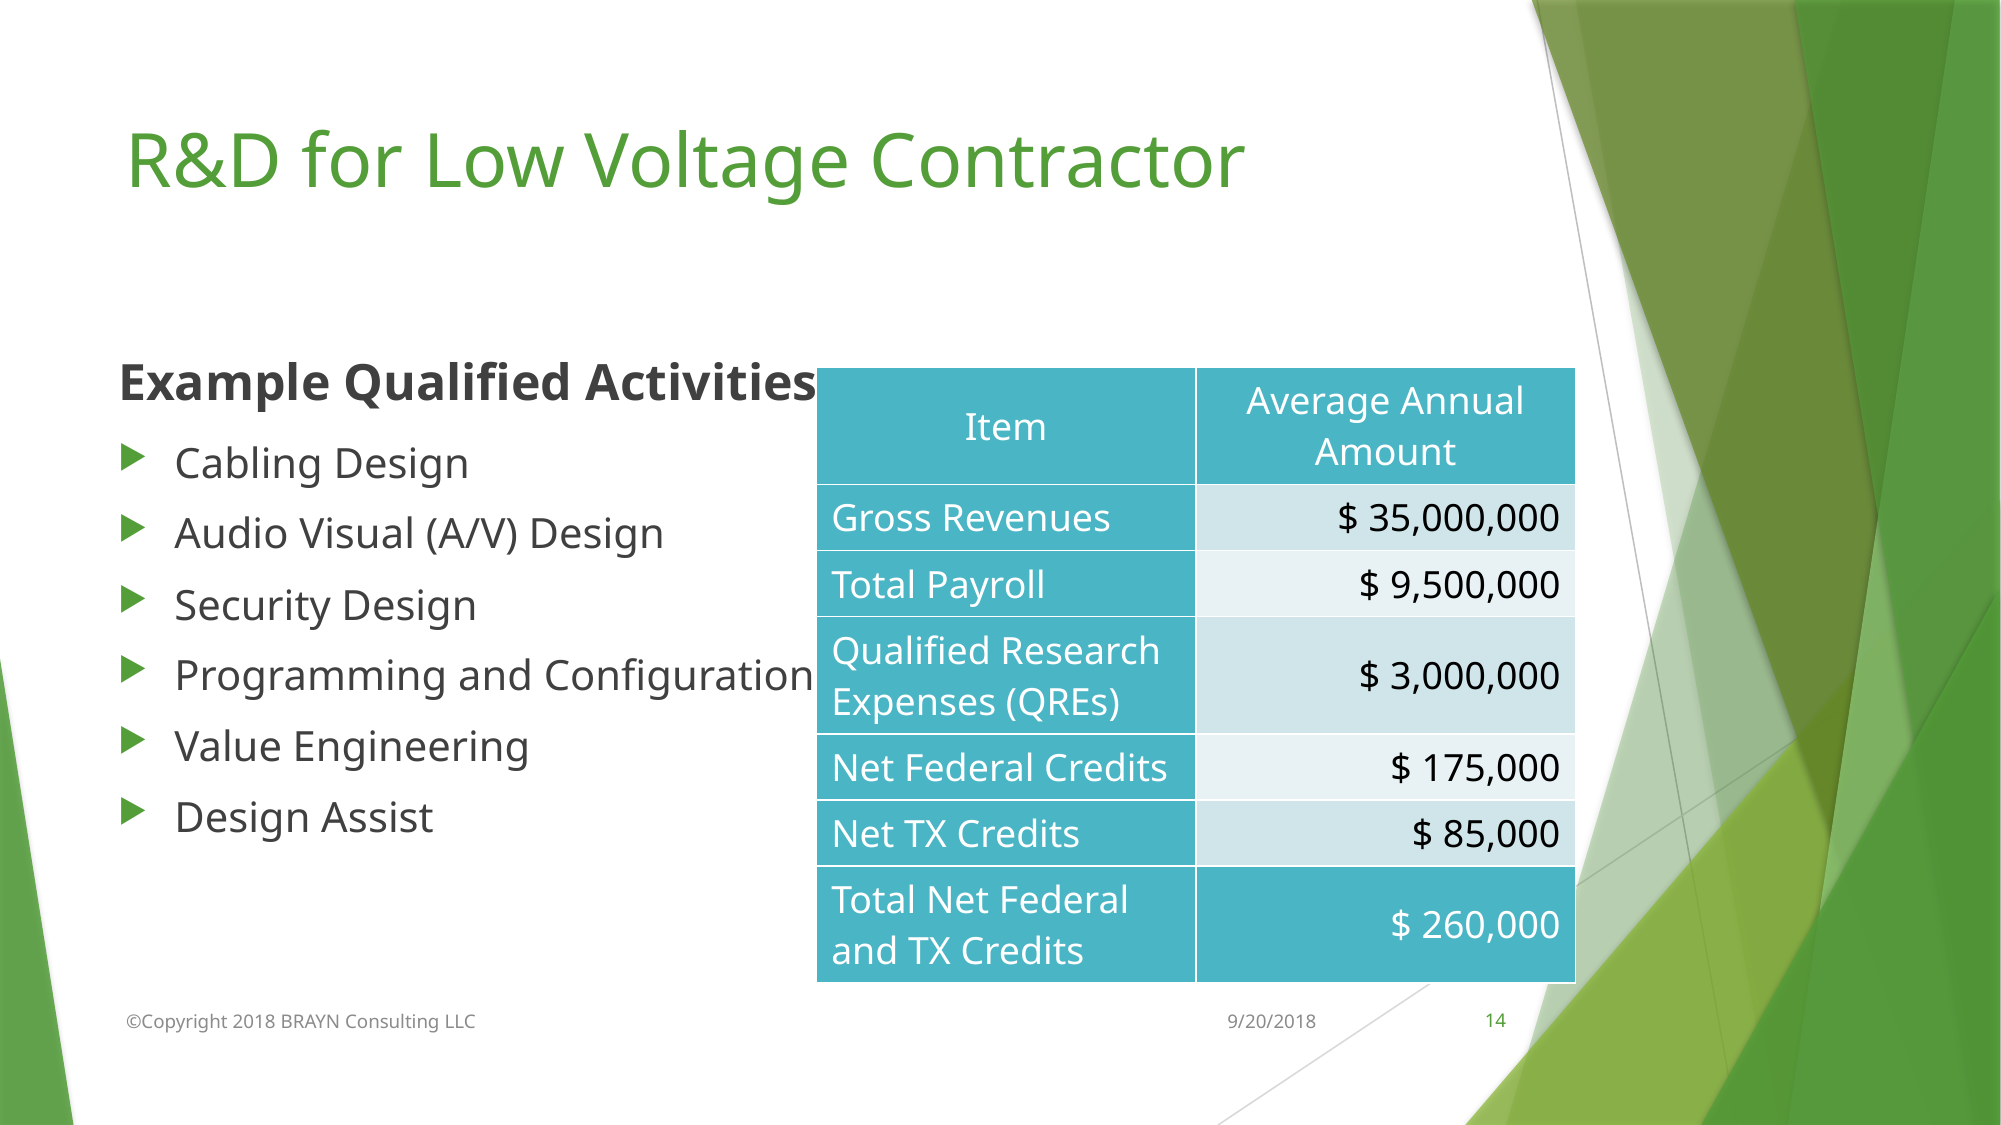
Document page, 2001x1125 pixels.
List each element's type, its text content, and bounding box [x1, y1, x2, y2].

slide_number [1181, 991, 1332, 1051]
table_header Item [817, 368, 1195, 484]
text_box ©Copyright 2018 BRAYN Consulting LLC [111, 991, 1145, 1051]
table_cell Qualified Research Expenses (QREs) [817, 617, 1195, 733]
table_cell $ 9,500,000 [1197, 551, 1575, 616]
table_cell Total Net Federal and TX Credits [817, 867, 1195, 982]
table_cell $ 3,000,000 [1197, 617, 1575, 733]
text_box [103, 0, 1398, 219]
table_cell Net TX Credits [817, 801, 1195, 865]
table_cell Net Federal Credits [817, 735, 1195, 799]
table_cell $ 35,000,000 [1197, 485, 1575, 550]
slide_number 14 [1409, 991, 1522, 1051]
table_cell Gross Revenues [817, 485, 1195, 550]
table_header Average Annual Amount [1197, 368, 1575, 484]
text_box R&D for Low Voltage Contractor [111, 99, 1522, 317]
text_box Example Qualified Activities: [103, 343, 915, 428]
table_cell $ 260,000 [1197, 867, 1575, 982]
text_box Cabling Design Audio Visual (A/V) Design Security Design Programming and Configuration Value Engineering Design Assist [103, 428, 863, 1034]
table_cell $ 85,000 [1197, 801, 1575, 865]
table_cell Total Payroll [817, 551, 1195, 616]
table_cell $ 175,000 [1197, 735, 1575, 799]
